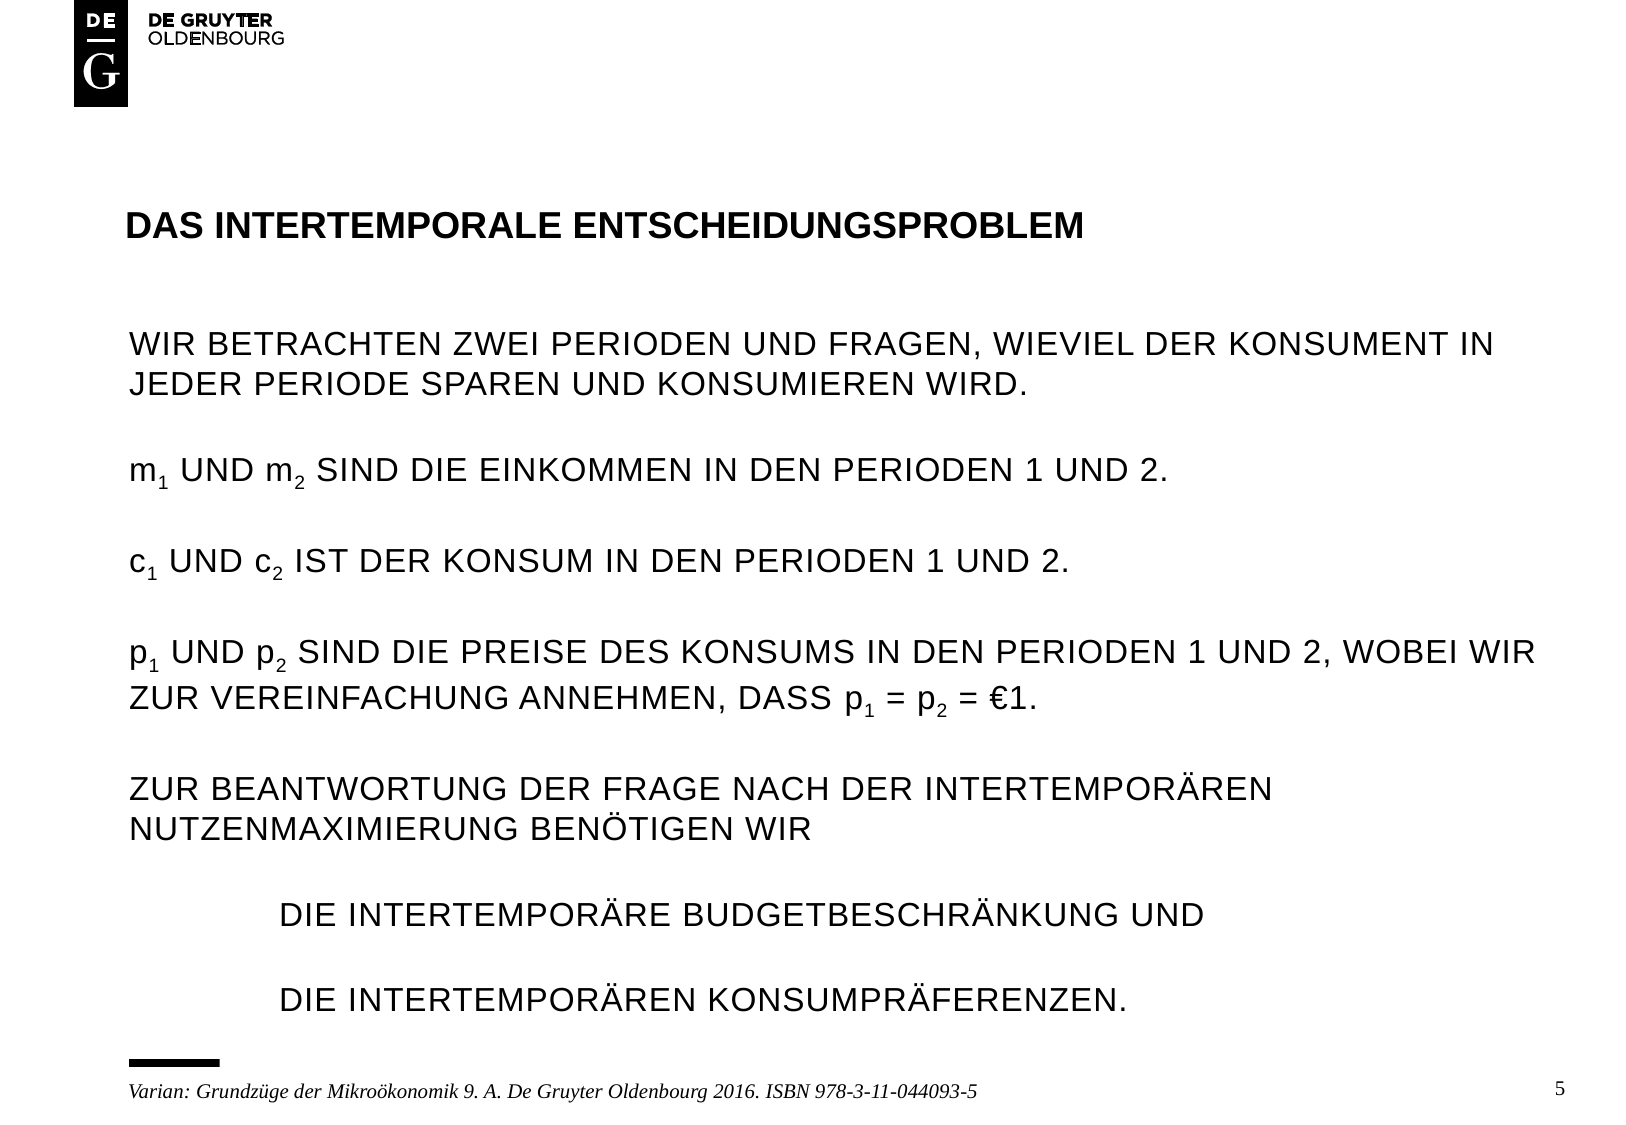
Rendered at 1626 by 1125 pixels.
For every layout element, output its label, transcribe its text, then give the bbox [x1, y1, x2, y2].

slide_number 5 [1554, 1074, 1614, 1104]
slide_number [128, 1077, 1539, 1108]
list Wir betrachten zwei perioden und fragen, wieviel der konsument in jeder periode sparen und konsumieren wird. m1 und m2 sind die einkommen in den perioden 1 und 2. c1 und c2 ist der konsum in den perioden 1 und 2. p1 und p2 sind die preise des konsums in den perioden 1 und 2, wobei wir zur vereinfachung annehmen, dass p1 = p2 = €1. Zur beantwortung der frage nach der intertemporären nutzenmaximierung benötigen wir die intertemporäre budgetbeschränkung und die intertemporären konsumpräferenzen. [129, 322, 1556, 1018]
title Das intertemporale entscheidungsproblem [125, 201, 1552, 262]
